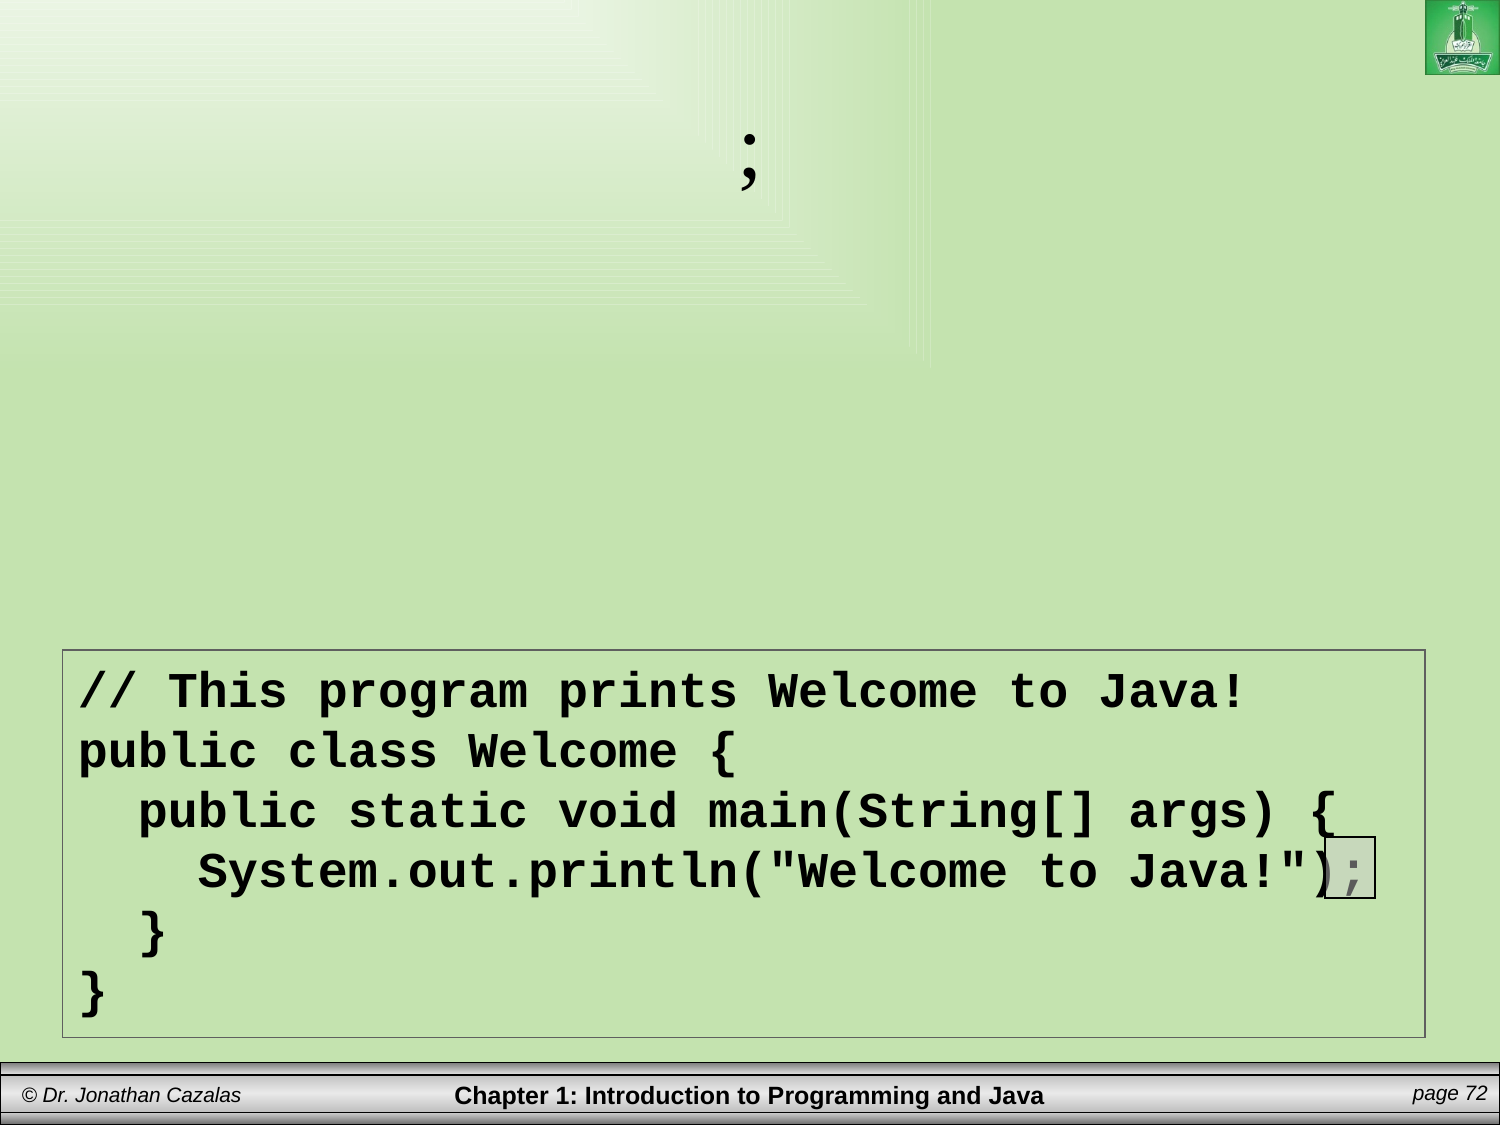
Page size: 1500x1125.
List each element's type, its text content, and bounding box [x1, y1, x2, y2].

text_box [1325, 837, 1375, 899]
text_box ; [112, 46, 1388, 235]
text_box // This program prints Welcome to Java! public class Welcome { public static void main(String[] args) { System.out.println("Welcome to Java!"); } } [62, 649, 1425, 1038]
picture [1425, 0, 1500, 75]
